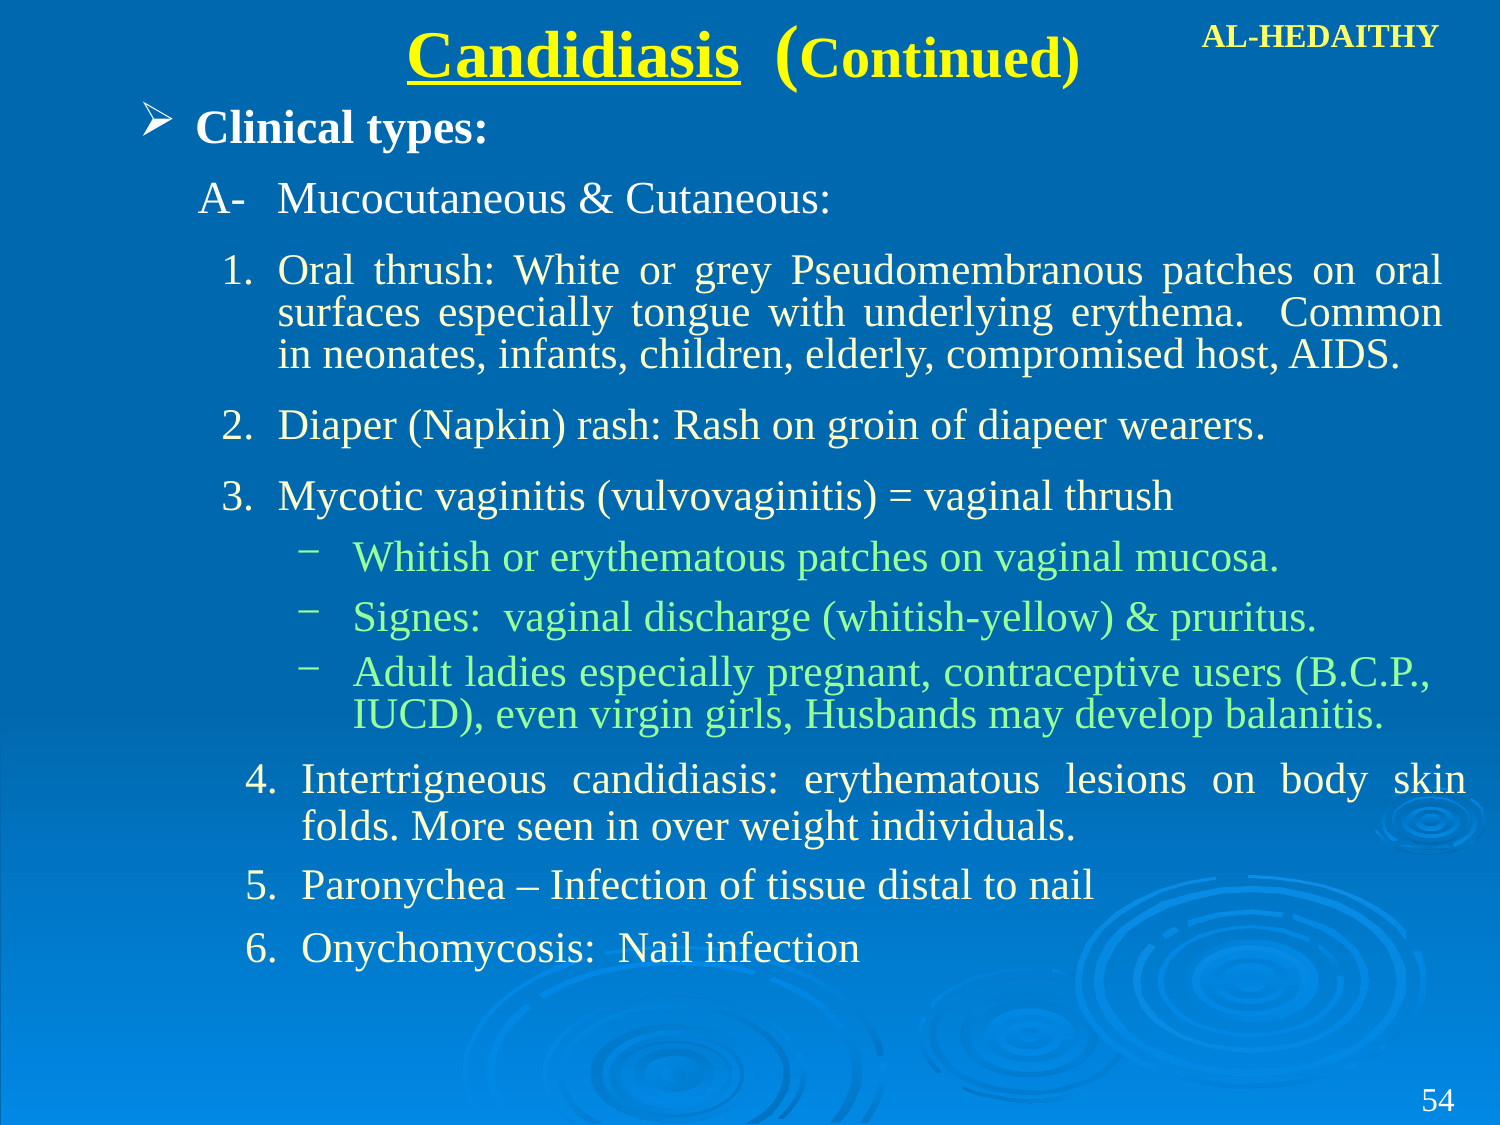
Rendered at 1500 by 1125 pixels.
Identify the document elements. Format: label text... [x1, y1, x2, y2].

text_box Candidiasis (Continued) [159, 0, 1329, 100]
text_box Signes: vaginal discharge (whitish-yellow) & pruritus. [206, 598, 1447, 645]
text_box AL-HEDAITHY [1186, 7, 1471, 62]
text_box Adult ladies especially pregnant, contraceptive users (B.C.P., IUCD), even virgin girls, Husbands may develop balanitis. [206, 645, 1447, 744]
text_box Clinical types: [123, 88, 1247, 161]
text_box A- Mucocutaneous & Cutaneous: [183, 160, 1424, 231]
text_box 54 [1370, 1070, 1500, 1125]
text_box Onychomycosis: Nail infection [230, 916, 1483, 979]
text_box Paronychea – Infection of tissue distal to nail [230, 854, 1483, 916]
text_box Oral thrush: White or grey Pseudomembranous patches on oral surfaces especially tongue with underlying erythema. Common in neonates, infants, children, elderly, compromised host, AIDS. [206, 243, 1459, 385]
text_box Whitish or erythematous patches on vaginal mucosa. [206, 538, 1447, 586]
text_box Diaper (Napkin) rash: Rash on groin of diapeer wearers. [206, 397, 1459, 456]
text_box Intertrigneous candidiasis: erythematous lesions on body skin folds. More seen in over weight individuals. [230, 747, 1483, 854]
text_box Mycotic vaginitis (vulvovaginitis) = vaginal thrush [206, 469, 1459, 527]
